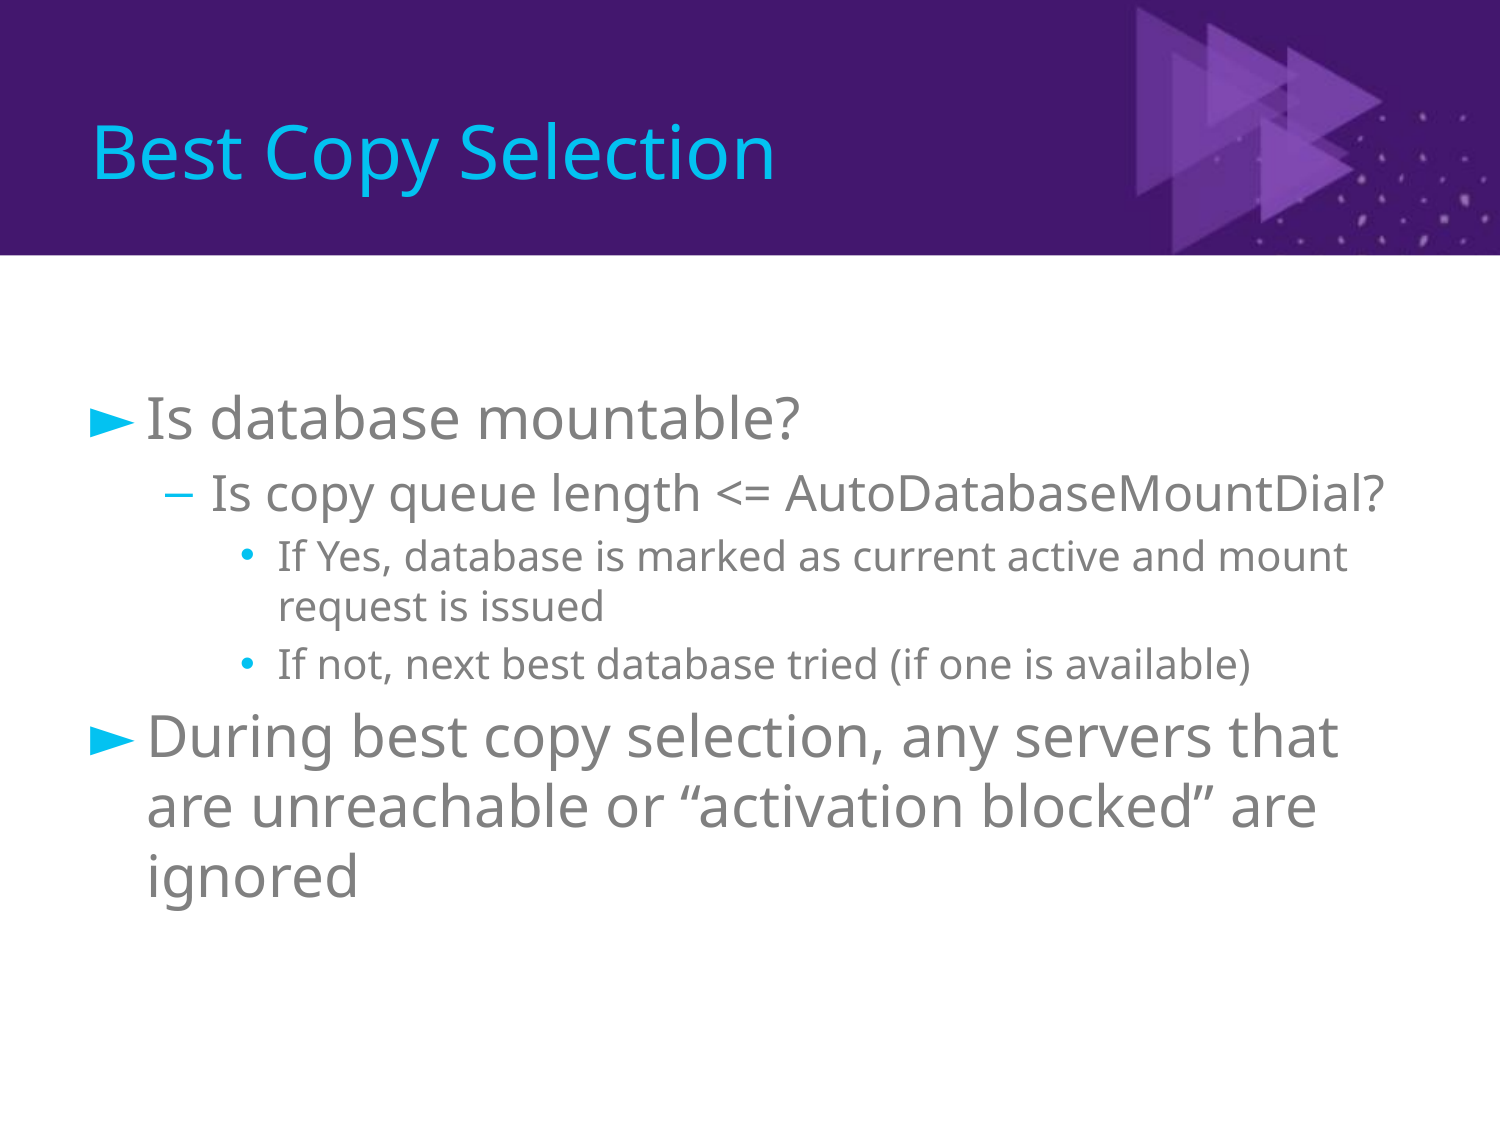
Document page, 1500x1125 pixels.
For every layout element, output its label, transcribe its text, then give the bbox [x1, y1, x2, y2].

picture [0, 0, 1500, 255]
list Is database mountable? Is copy queue length <= AutoDatabaseMountDial? If Yes, database is marked as current active and mount request is issued If not, next best database tried (if one is available) During best copy selection, any servers that are unreachable or “activation blocked” are ignored [75, 373, 1425, 1005]
title Best Copy Selection [75, 56, 1425, 244]
